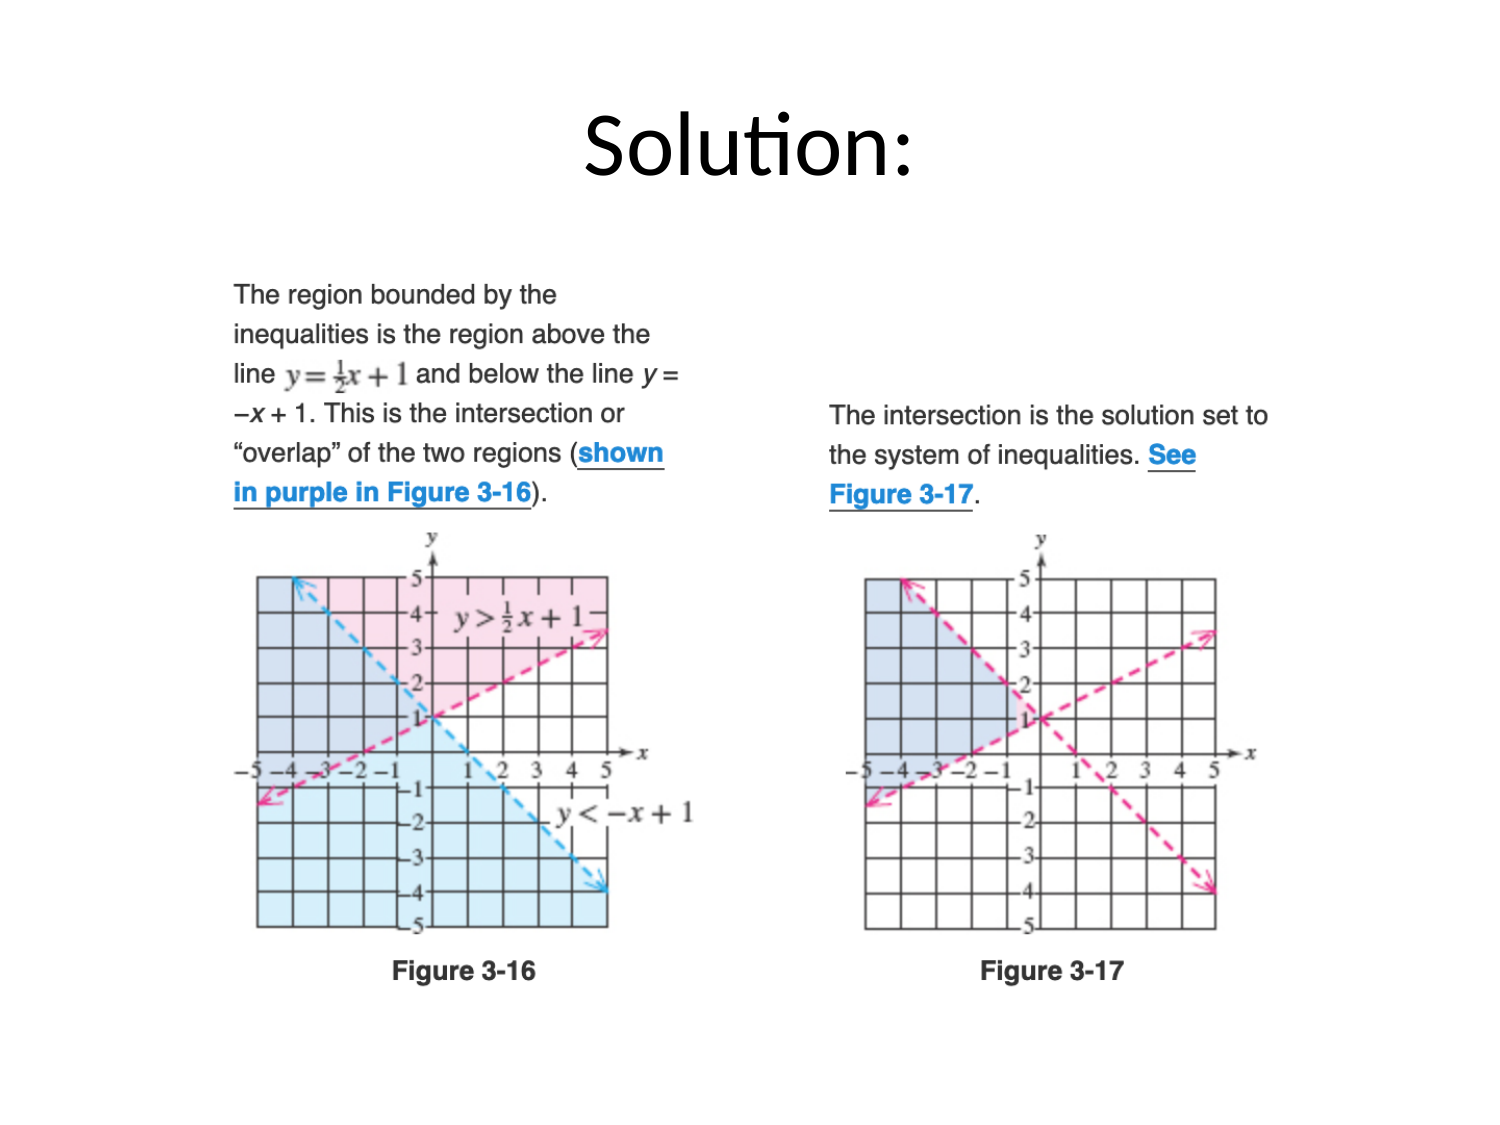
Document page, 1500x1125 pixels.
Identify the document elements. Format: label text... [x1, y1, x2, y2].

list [74, 262, 1426, 1006]
title Solution: [75, 45, 1425, 233]
